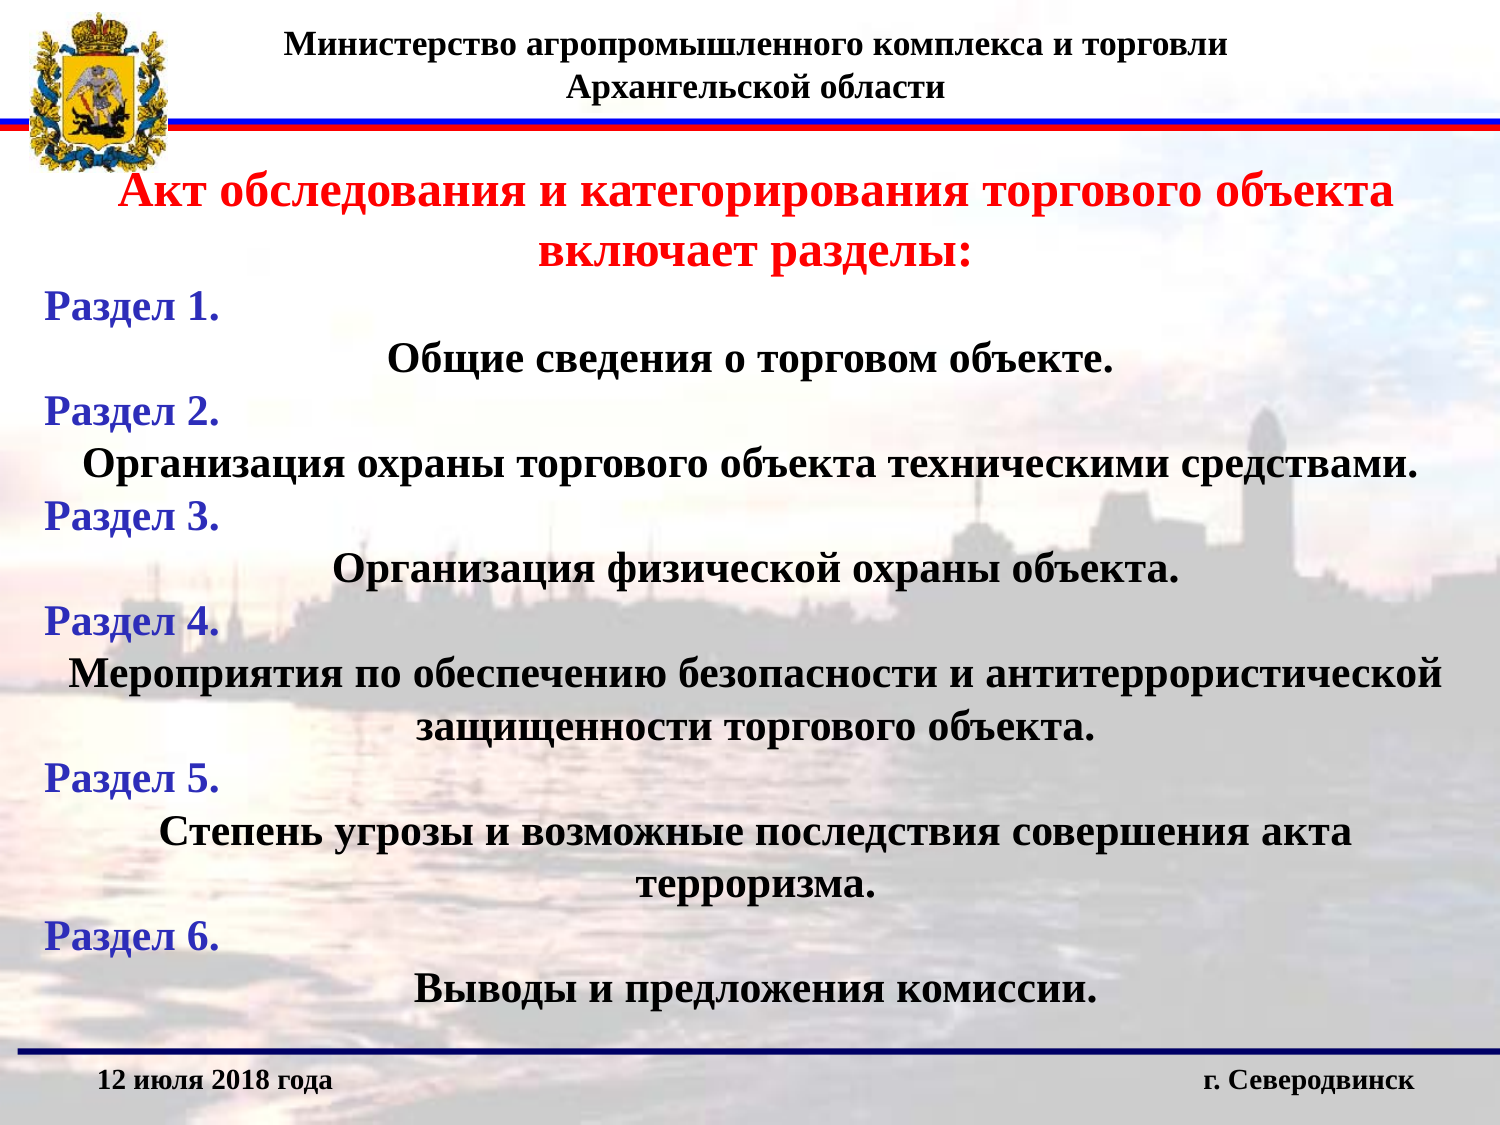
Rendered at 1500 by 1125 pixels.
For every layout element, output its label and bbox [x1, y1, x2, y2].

text_box [0, 0, 1500, 1125]
